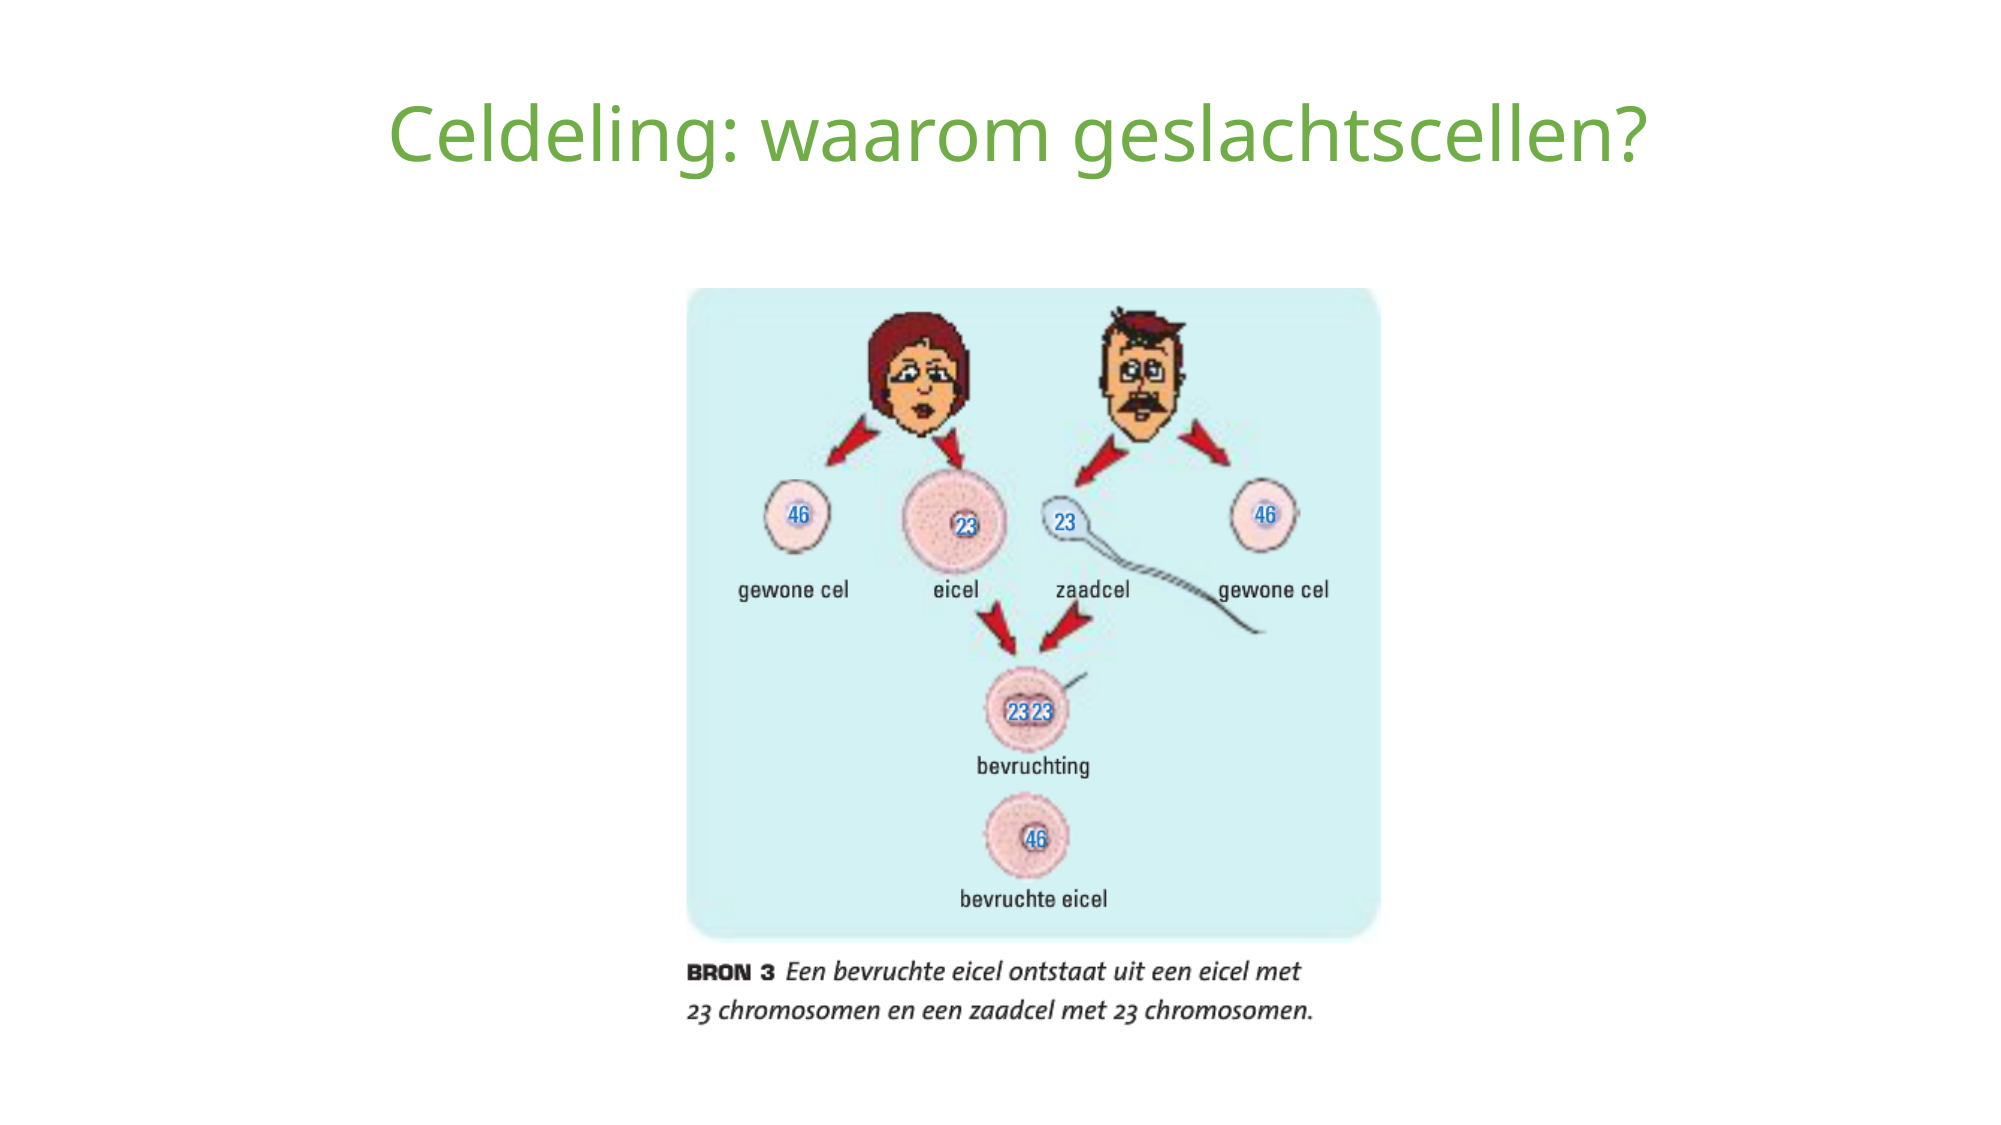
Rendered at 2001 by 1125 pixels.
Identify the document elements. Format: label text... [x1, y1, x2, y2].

picture [669, 288, 1390, 1029]
text_box Celdeling: waarom geslachtscellen? [342, 37, 1693, 225]
